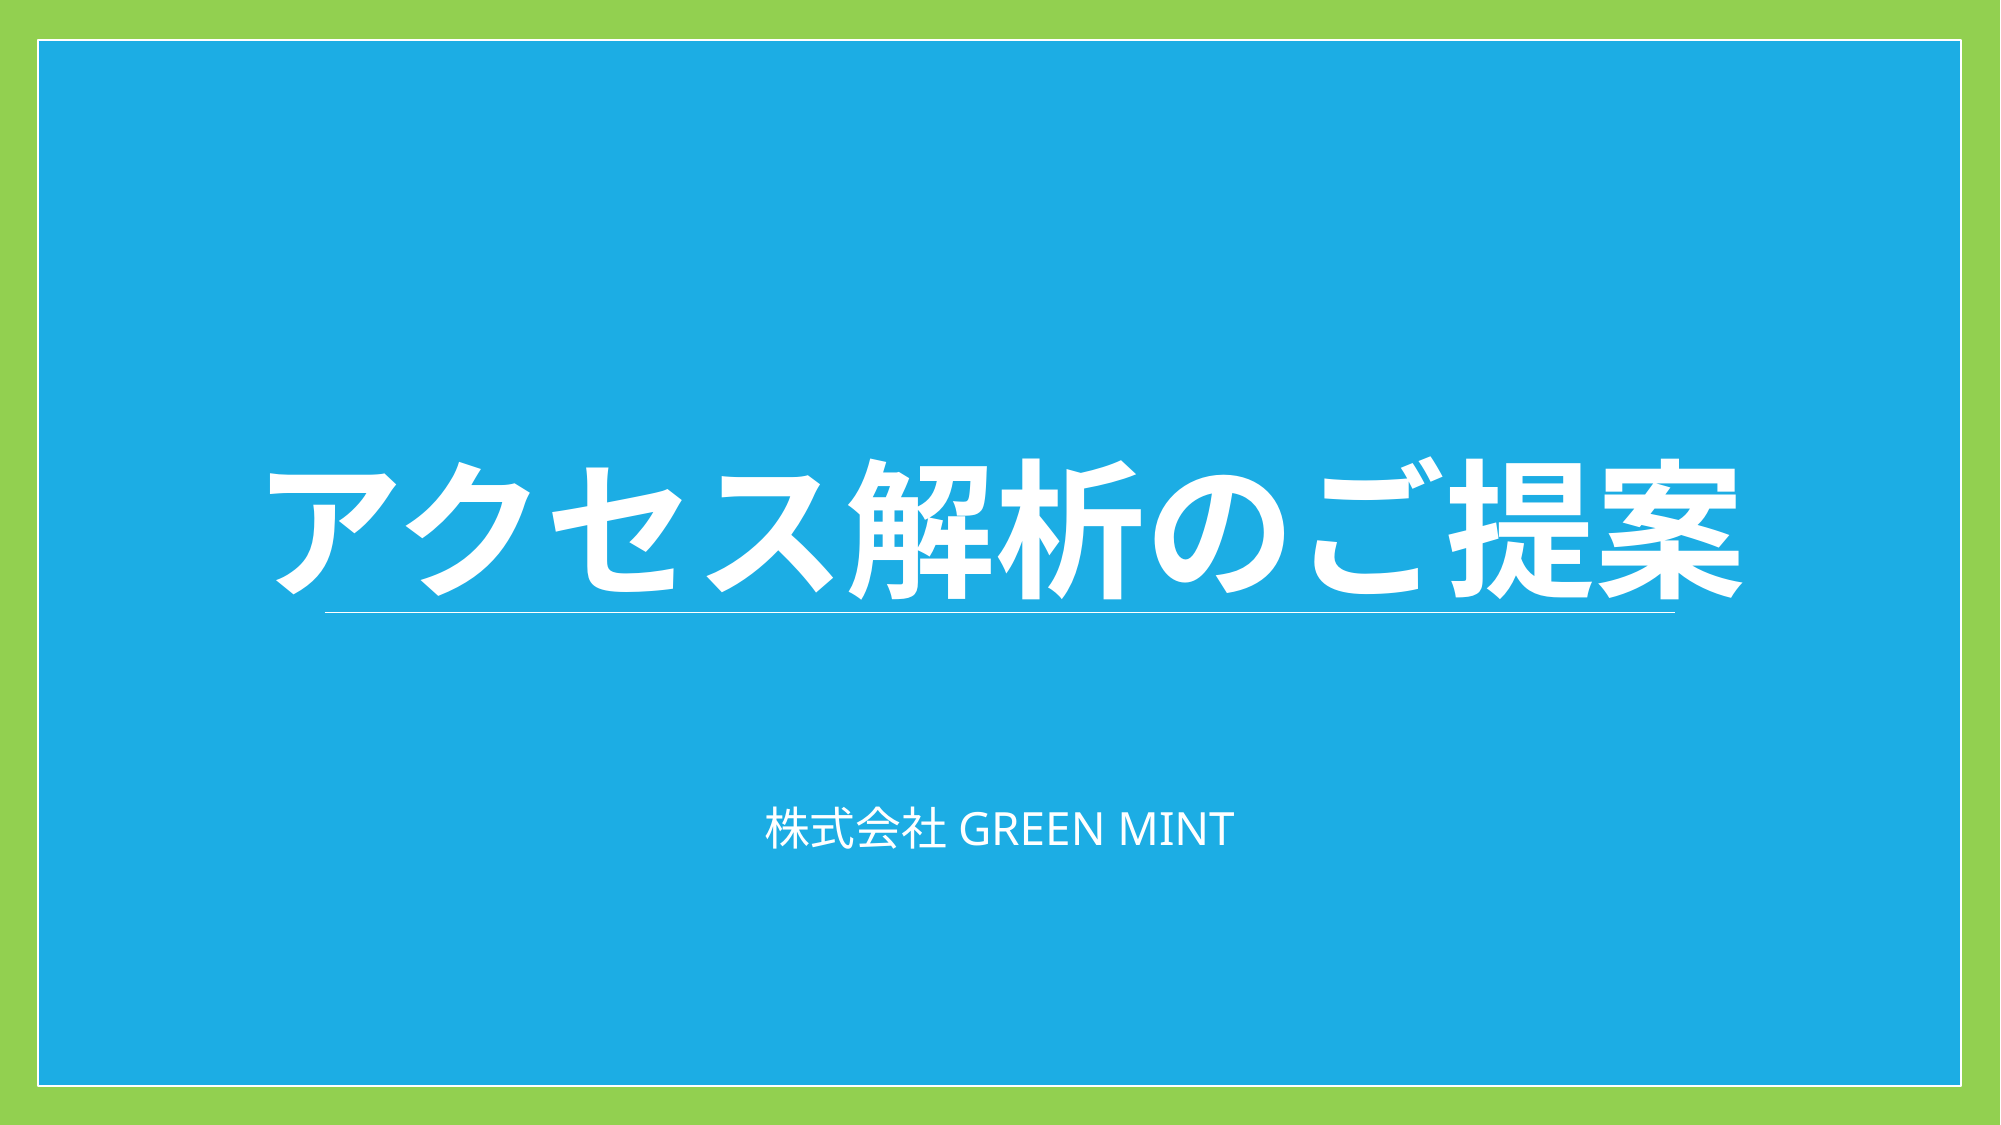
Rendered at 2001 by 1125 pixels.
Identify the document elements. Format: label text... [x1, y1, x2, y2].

title アクセス解析のご提案 [182, 144, 1818, 625]
subtitle 株式会社GREEN MINT [280, 634, 1719, 863]
